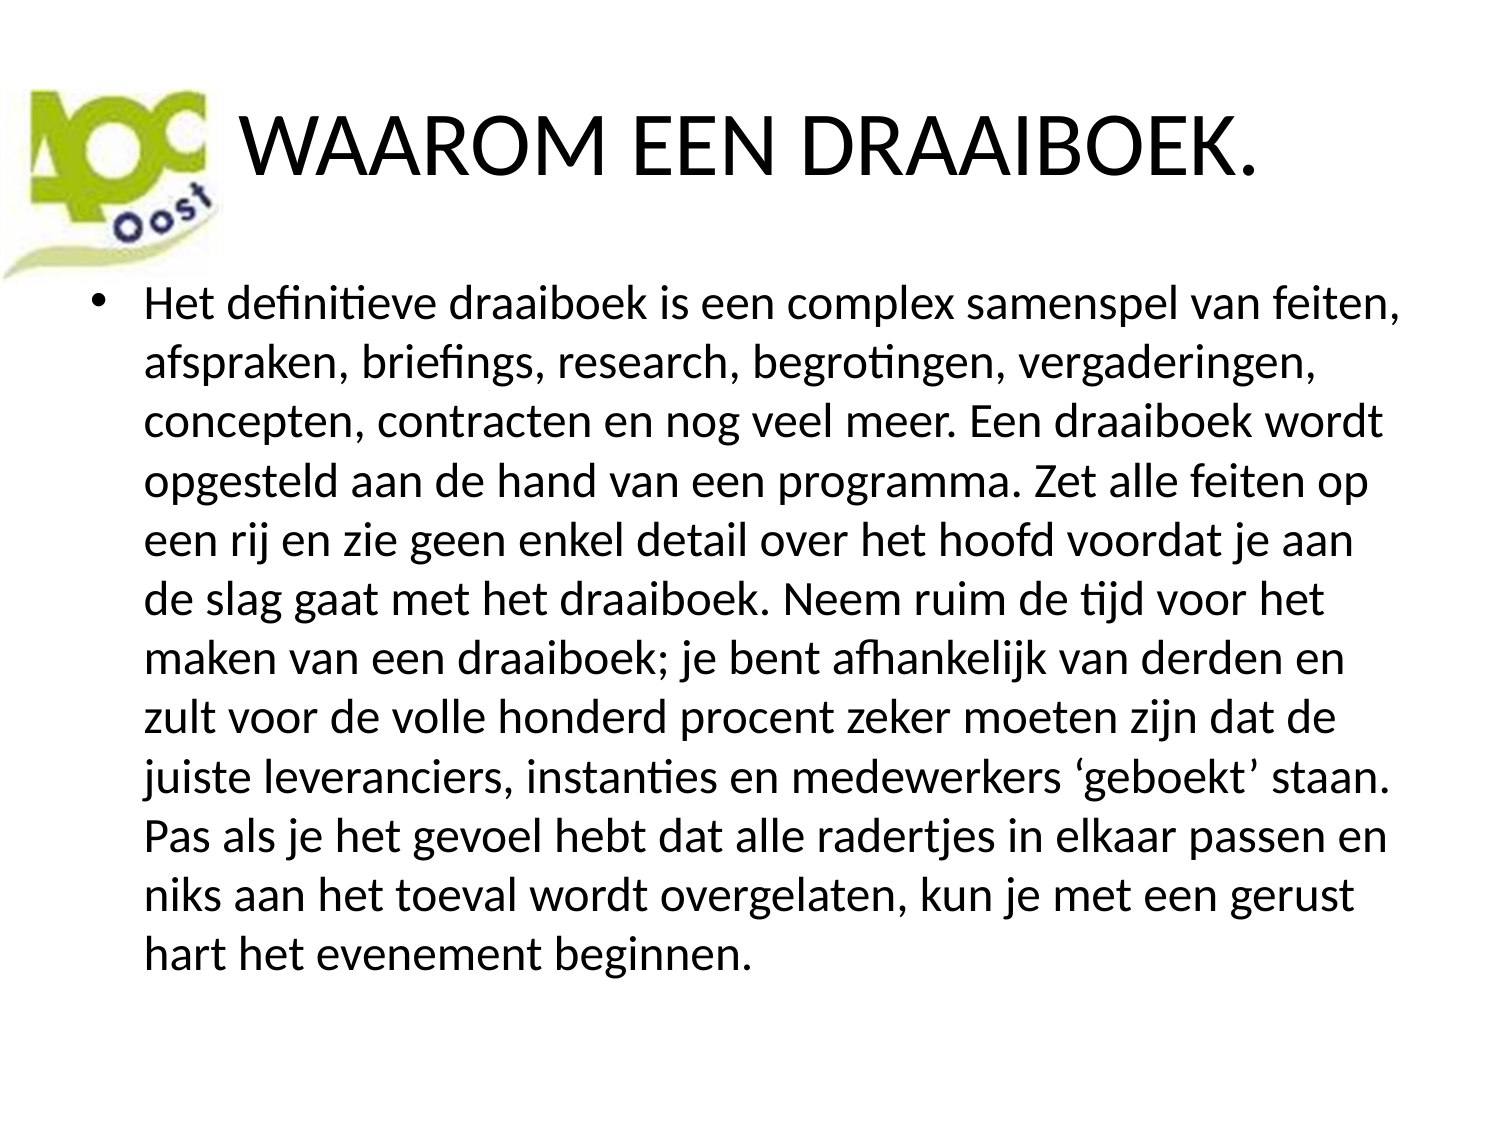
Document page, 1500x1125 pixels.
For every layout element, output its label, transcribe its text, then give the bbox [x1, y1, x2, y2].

title WAAROM EEN DRAAIBOEK. [75, 45, 1425, 233]
picture [0, 89, 226, 284]
list Het definitieve draaiboek is een complex samenspel van feiten, afspraken, briefings, research, begrotingen, vergaderingen, concepten, contracten en nog veel meer. Een draaiboek wordt opgesteld aan de hand van een programma. Zet alle feiten op een rij en zie geen enkel detail over het hoofd voordat je aan de slag gaat met het draaiboek. Neem ruim de tijd voor het maken van een draaiboek; je bent afhankelijk van derden en zult voor de volle honderd procent zeker moeten zijn dat de juiste leveranciers, instanties en medewerkers ‘geboekt’ staan. Pas als je het gevoel hebt dat alle radertjes in elkaar passen en niks aan het toeval wordt overgelaten, kun je met een gerust hart het evenement beginnen. [75, 262, 1425, 1005]
